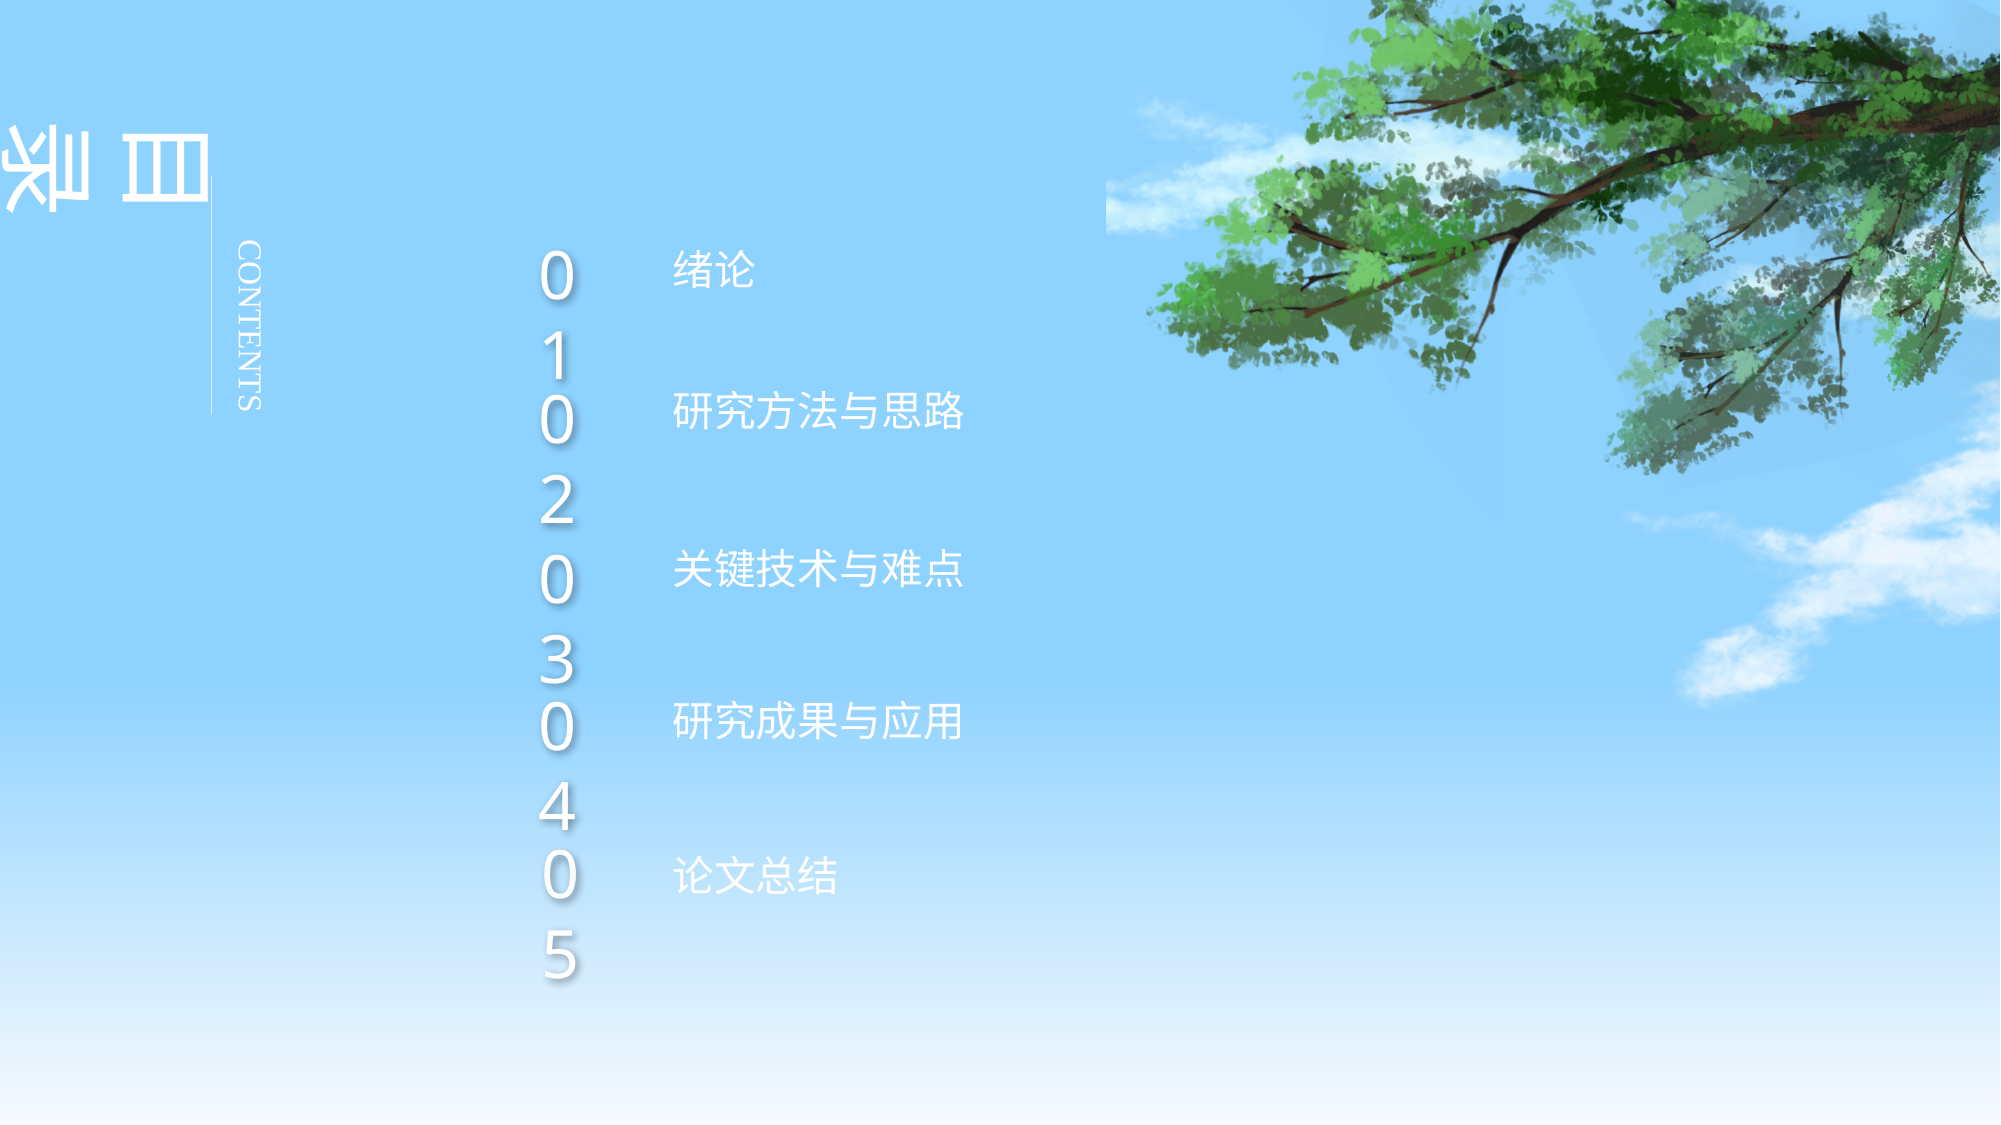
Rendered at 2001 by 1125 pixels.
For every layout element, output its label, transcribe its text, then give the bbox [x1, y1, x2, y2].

text_box 05 [507, 824, 614, 999]
text_box 论文总结 [657, 842, 1105, 908]
text_box 02 [504, 369, 611, 529]
text_box 04 [504, 676, 611, 852]
text_box 03 [504, 529, 611, 676]
picture [1106, 0, 2000, 933]
text_box 研究方法与思路 [657, 377, 1105, 442]
text_box 绪论 [657, 236, 1105, 302]
text_box 目 录 [87, 103, 238, 353]
text_box CONTENTS [209, 224, 280, 448]
text_box 研究成果与应用 [657, 686, 1105, 752]
text_box [2, 125, 87, 211]
text_box 01 [504, 225, 611, 369]
text_box 关键技术与难点 [657, 535, 1105, 601]
